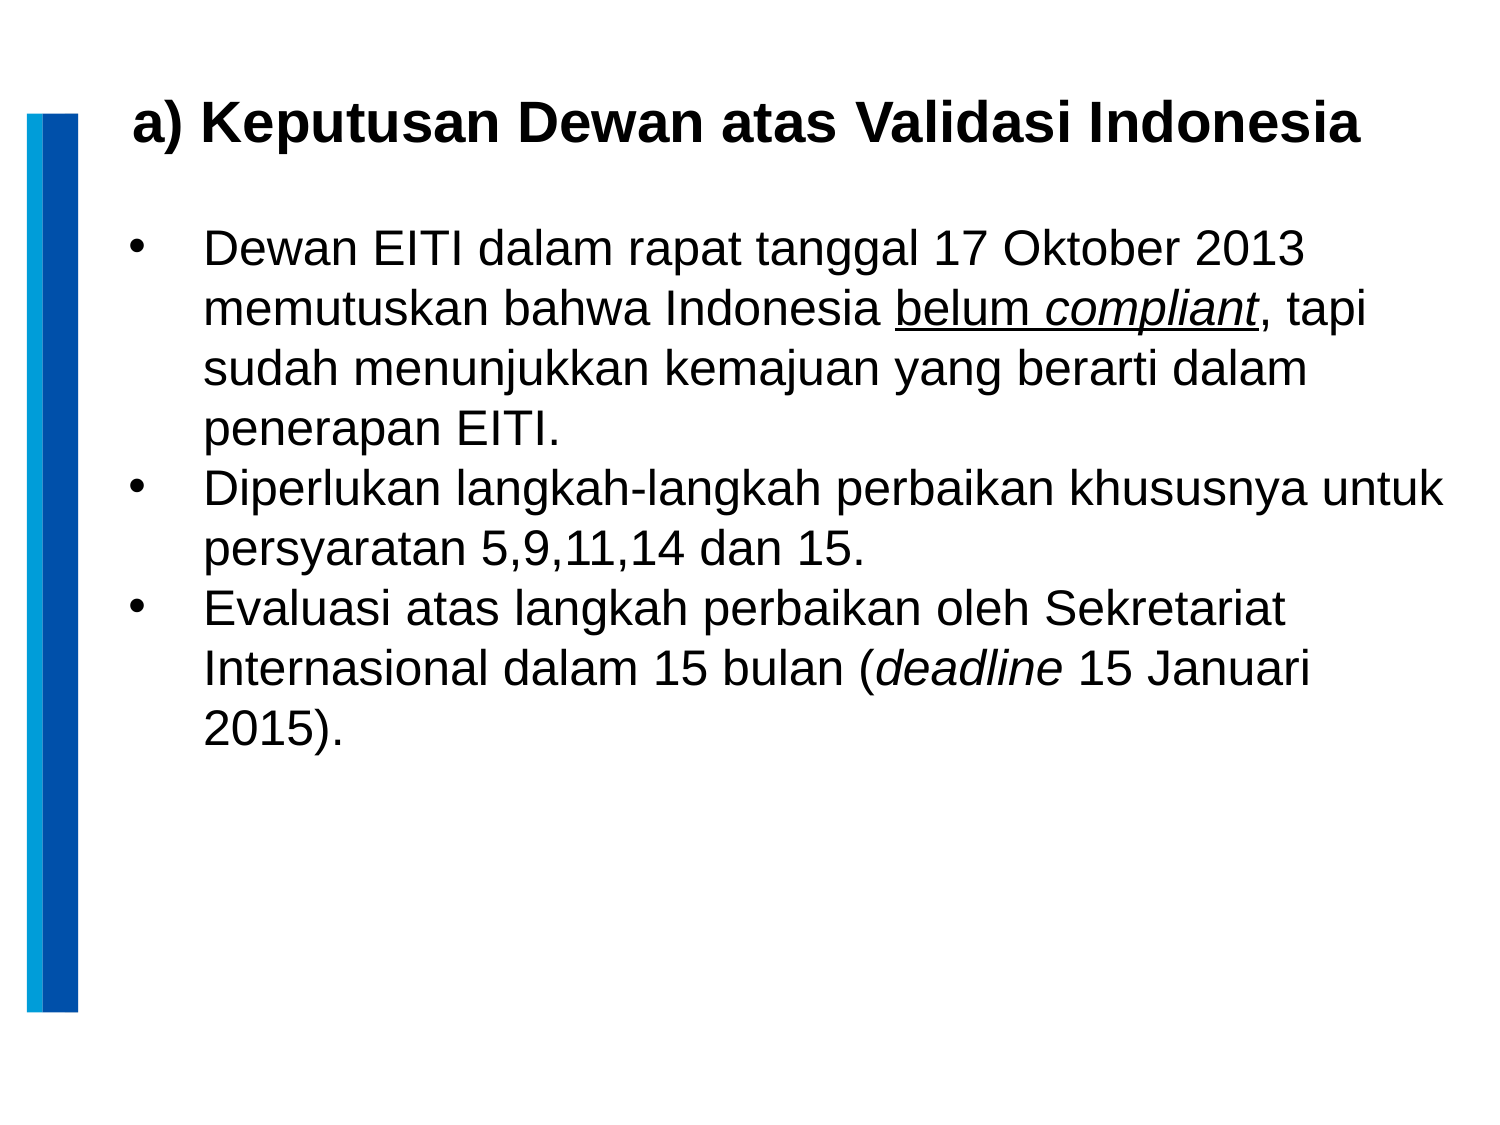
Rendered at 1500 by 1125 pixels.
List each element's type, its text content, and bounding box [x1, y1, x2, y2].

text_box [26, 113, 43, 1013]
text_box [43, 113, 79, 1013]
text_box Dewan EITI dalam rapat tanggal 17 Oktober 2013 memutuskan bahwa Indonesia belum compliant, tapi sudah menunjukkan kemajuan yang berarti dalam penerapan EITI. Diperlukan langkah-langkah perbaikan khususnya untuk persyaratan 5,9,11,14 dan 15. Evaluasi atas langkah perbaikan oleh Sekretariat Internasional dalam 15 bulan (deadline 15 Januari 2015). [85, 208, 1465, 763]
text_box a) Keputusan Dewan atas Validasi Indonesia [117, 19, 1456, 208]
